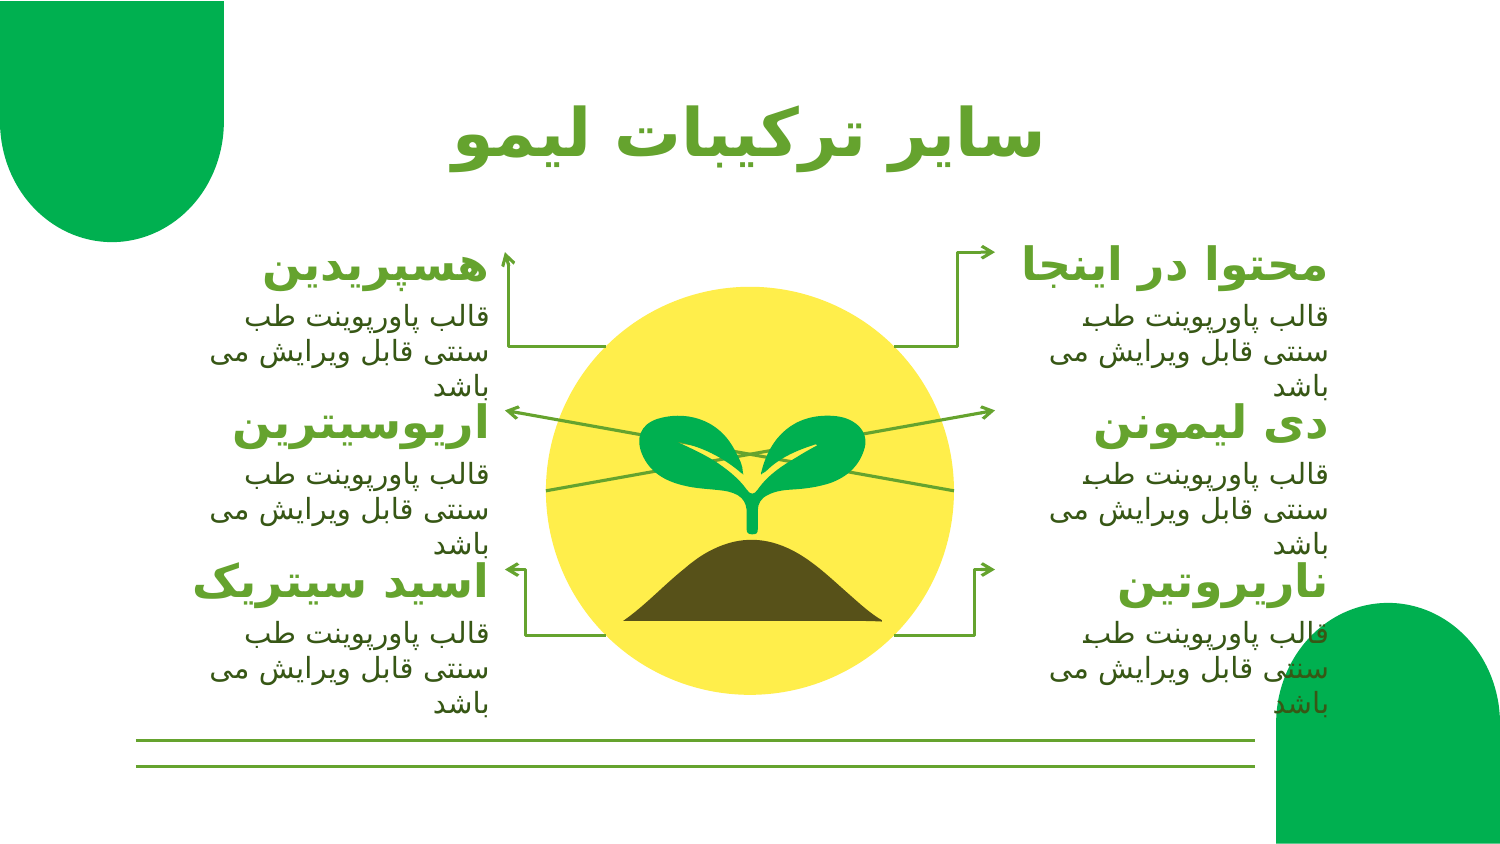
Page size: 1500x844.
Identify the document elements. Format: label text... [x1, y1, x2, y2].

text_box محتوا در اینجا [994, 219, 1345, 286]
text_box قالب پاورپوینت طب سنتی قابل ویرایش می باشد [994, 603, 1345, 695]
text_box قالب پاورپوینت طب سنتی قابل ویرایش می باشد [155, 603, 505, 695]
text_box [911, 551, 978, 653]
text_box [545, 479, 954, 695]
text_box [522, 551, 589, 653]
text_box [953, 410, 995, 491]
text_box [897, 248, 992, 350]
text_box قالب پاورپوینت طب سنتی قابل ویرایش می باشد [155, 286, 505, 377]
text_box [508, 248, 603, 350]
text_box قالب پاورپوینت طب سنتی قابل ویرایش می باشد [994, 286, 1345, 377]
title سایر ترکیبات لیمو [118, 74, 1382, 169]
text_box [546, 422, 623, 489]
text_box [882, 422, 953, 488]
text_box اریوسیترین [155, 377, 505, 444]
text_box هسپریدین [155, 219, 505, 286]
text_box قالب پاورپوینت طب سنتی قابل ویرایش می باشد [155, 444, 505, 536]
text_box قالب پاورپوینت طب سنتی قابل ویرایش می باشد [994, 444, 1345, 536]
text_box [559, 286, 941, 429]
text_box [623, 410, 882, 622]
text_box اسید سیتریک [155, 536, 505, 603]
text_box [504, 410, 546, 491]
text_box دی لیمونن [994, 377, 1345, 444]
text_box ناریروتین [994, 536, 1345, 603]
